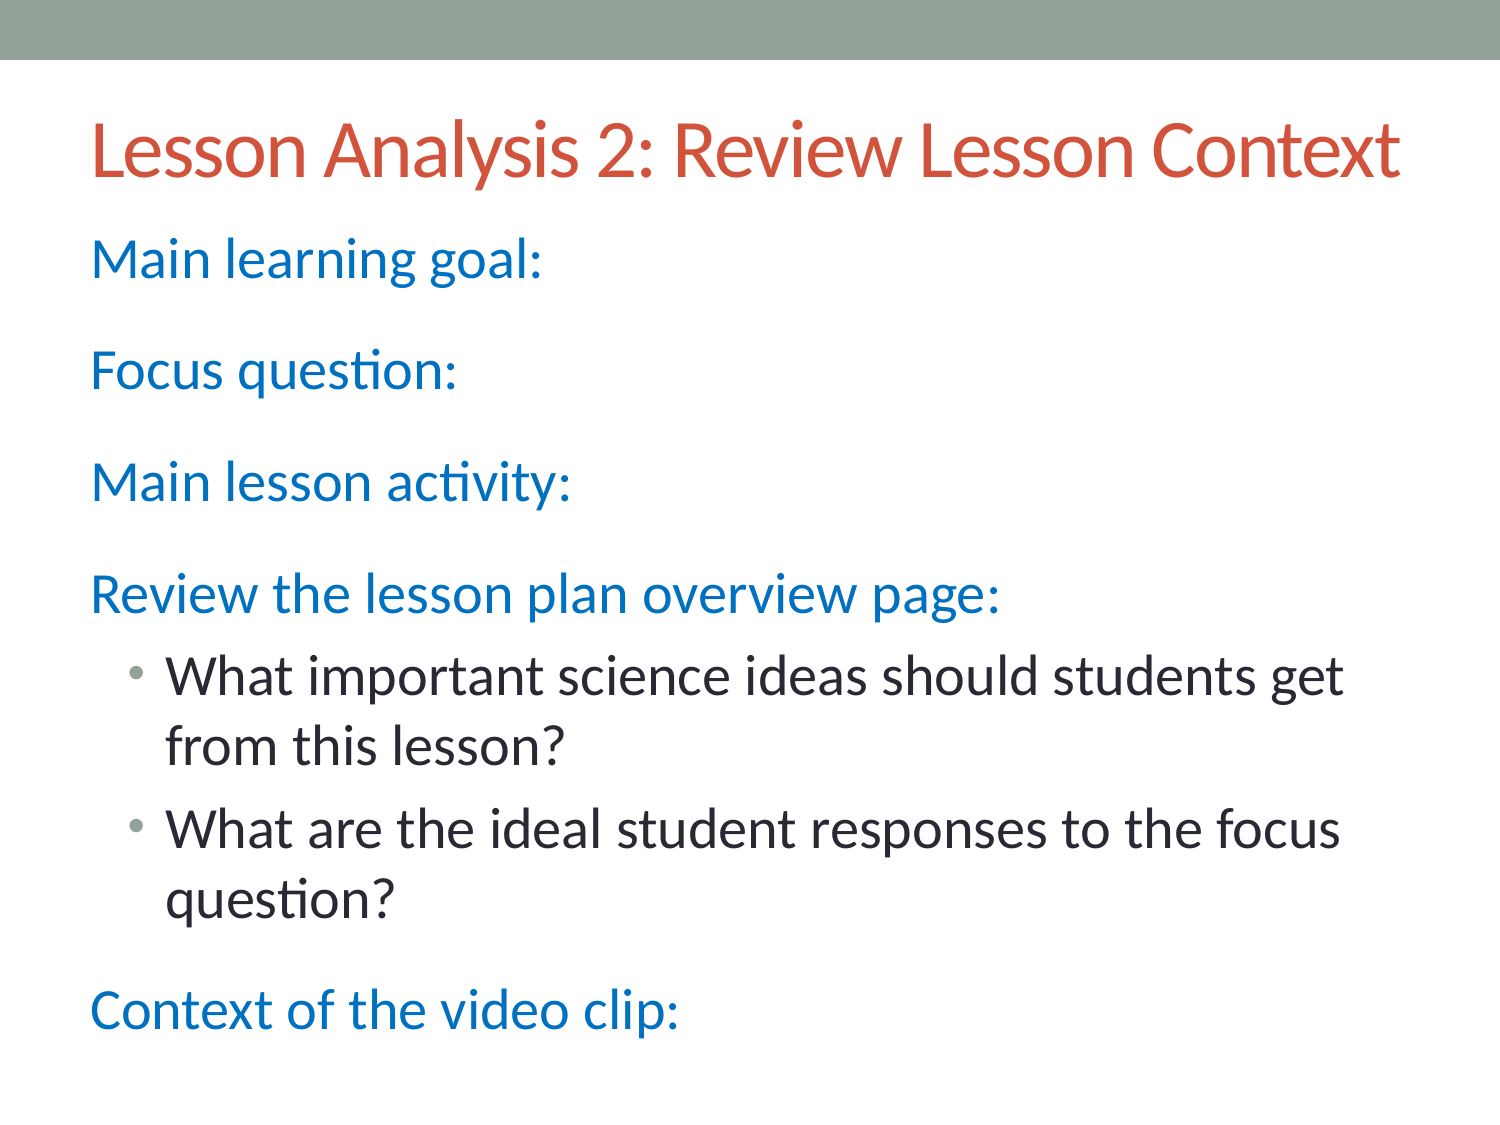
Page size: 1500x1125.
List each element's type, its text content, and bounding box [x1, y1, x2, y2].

title Lesson Analysis 2: Review Lesson Context [75, 62, 1425, 212]
list Main learning goal: Focus question: Main lesson activity: Review the lesson plan overview page: What important science ideas should students get from this lesson? What are the ideal student responses to the focus question? Context of the video clip: [75, 212, 1425, 1063]
